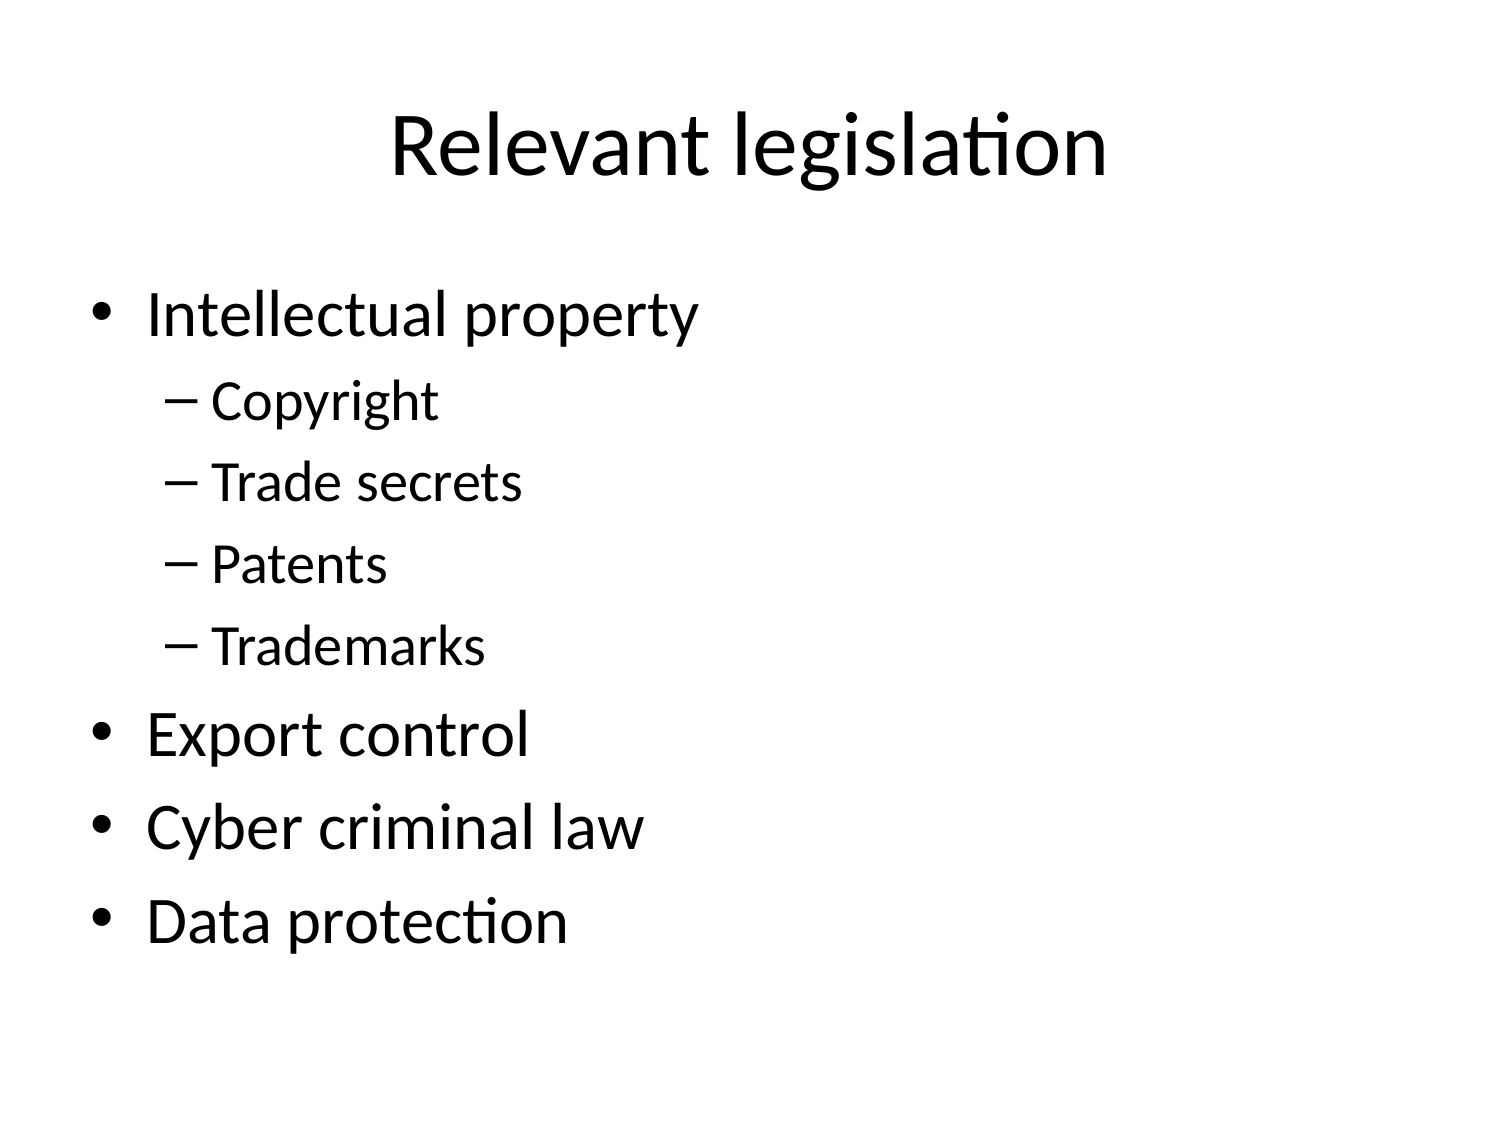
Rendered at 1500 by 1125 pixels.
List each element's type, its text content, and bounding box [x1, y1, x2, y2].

title Relevant legislation [75, 45, 1425, 233]
list Intellectual property Copyright Trade secrets Patents Trademarks Export control Cyber criminal law Data protection [75, 262, 1425, 1005]
